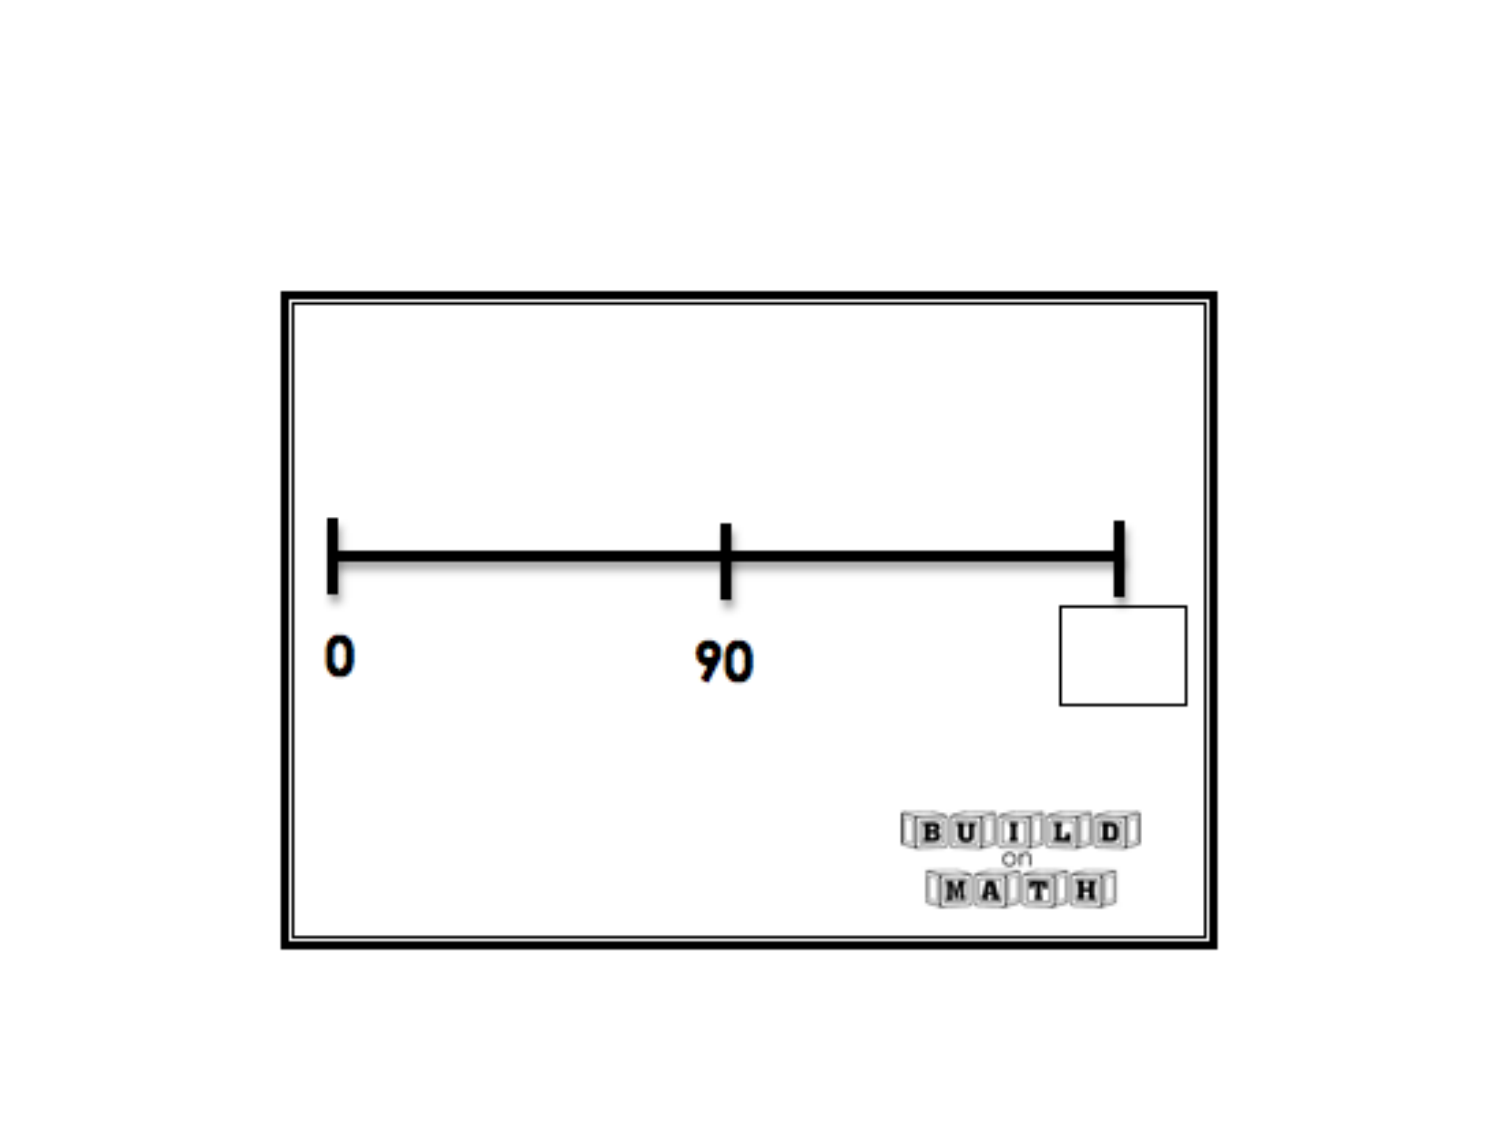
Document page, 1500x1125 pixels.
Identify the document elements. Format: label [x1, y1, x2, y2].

list [74, 262, 1426, 1006]
